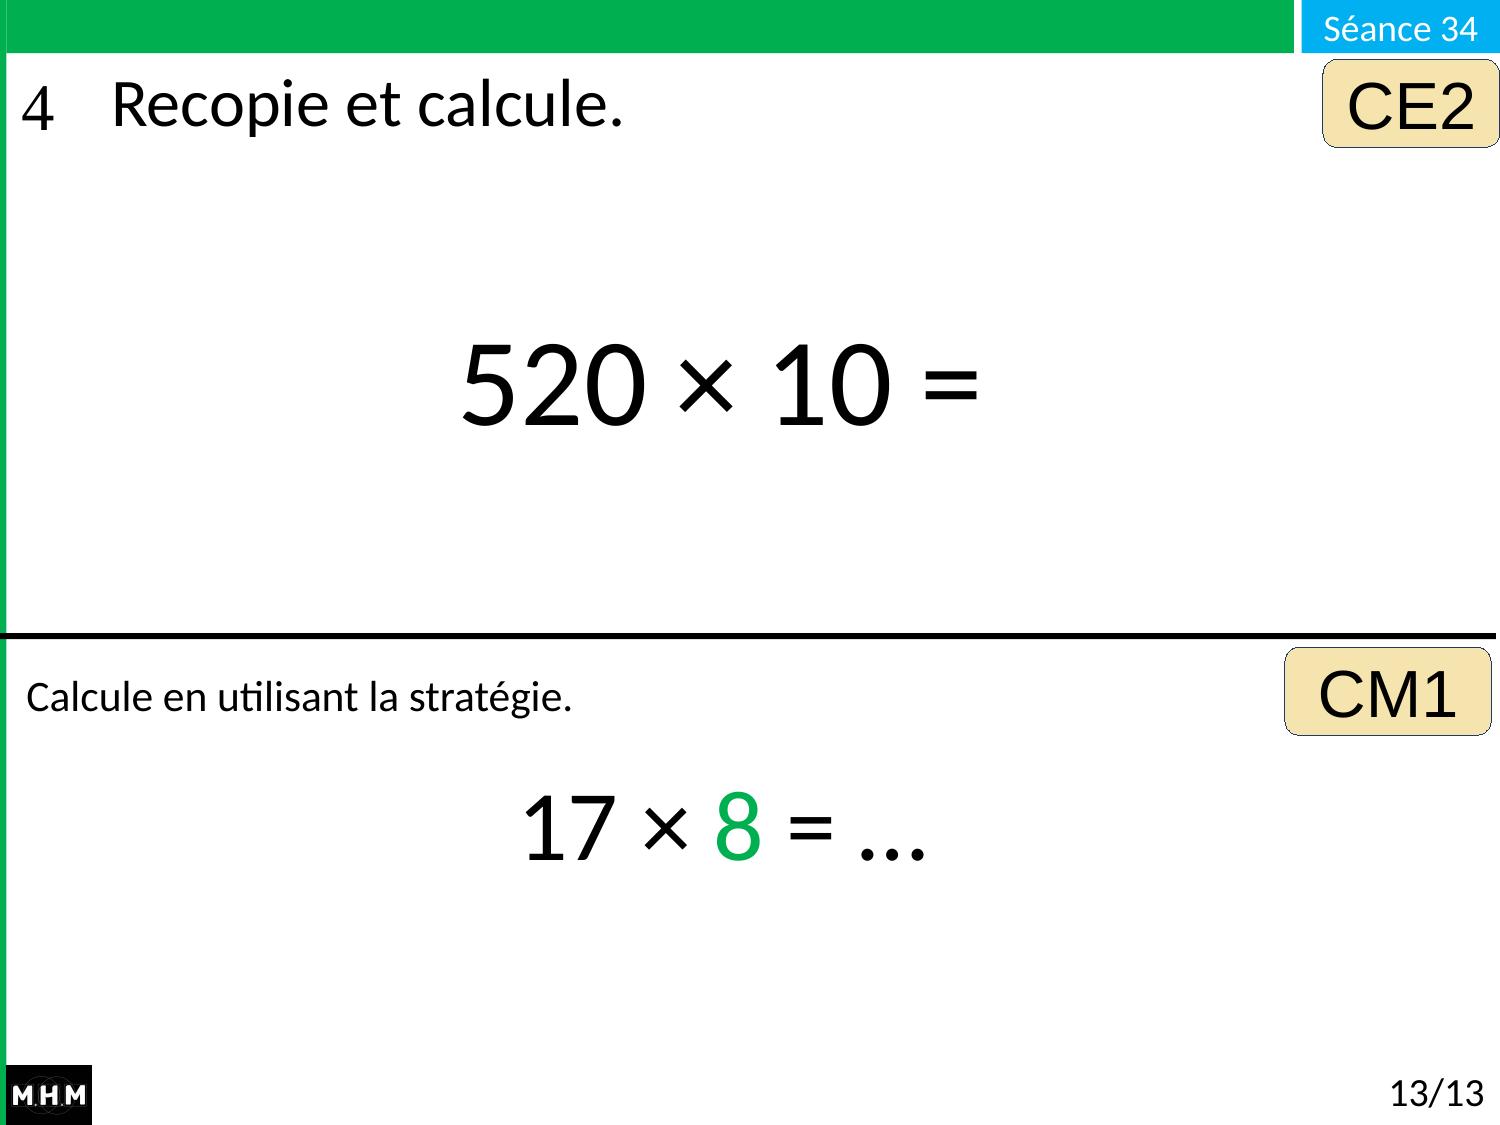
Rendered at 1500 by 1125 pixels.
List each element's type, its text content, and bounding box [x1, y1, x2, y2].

text_box 17 × 8 = … [497, 752, 949, 888]
text_box 520 × 10 = [443, 292, 1243, 458]
text_box Calcule en utilisant la stratégie. [11, 652, 661, 743]
title Recopie et calcule. [96, 60, 1391, 150]
list 13/13 [1373, 1064, 1500, 1125]
text_box CE2 [1322, 59, 1500, 148]
picture [6, 1065, 92, 1125]
text_box CM1 [1284, 647, 1492, 736]
